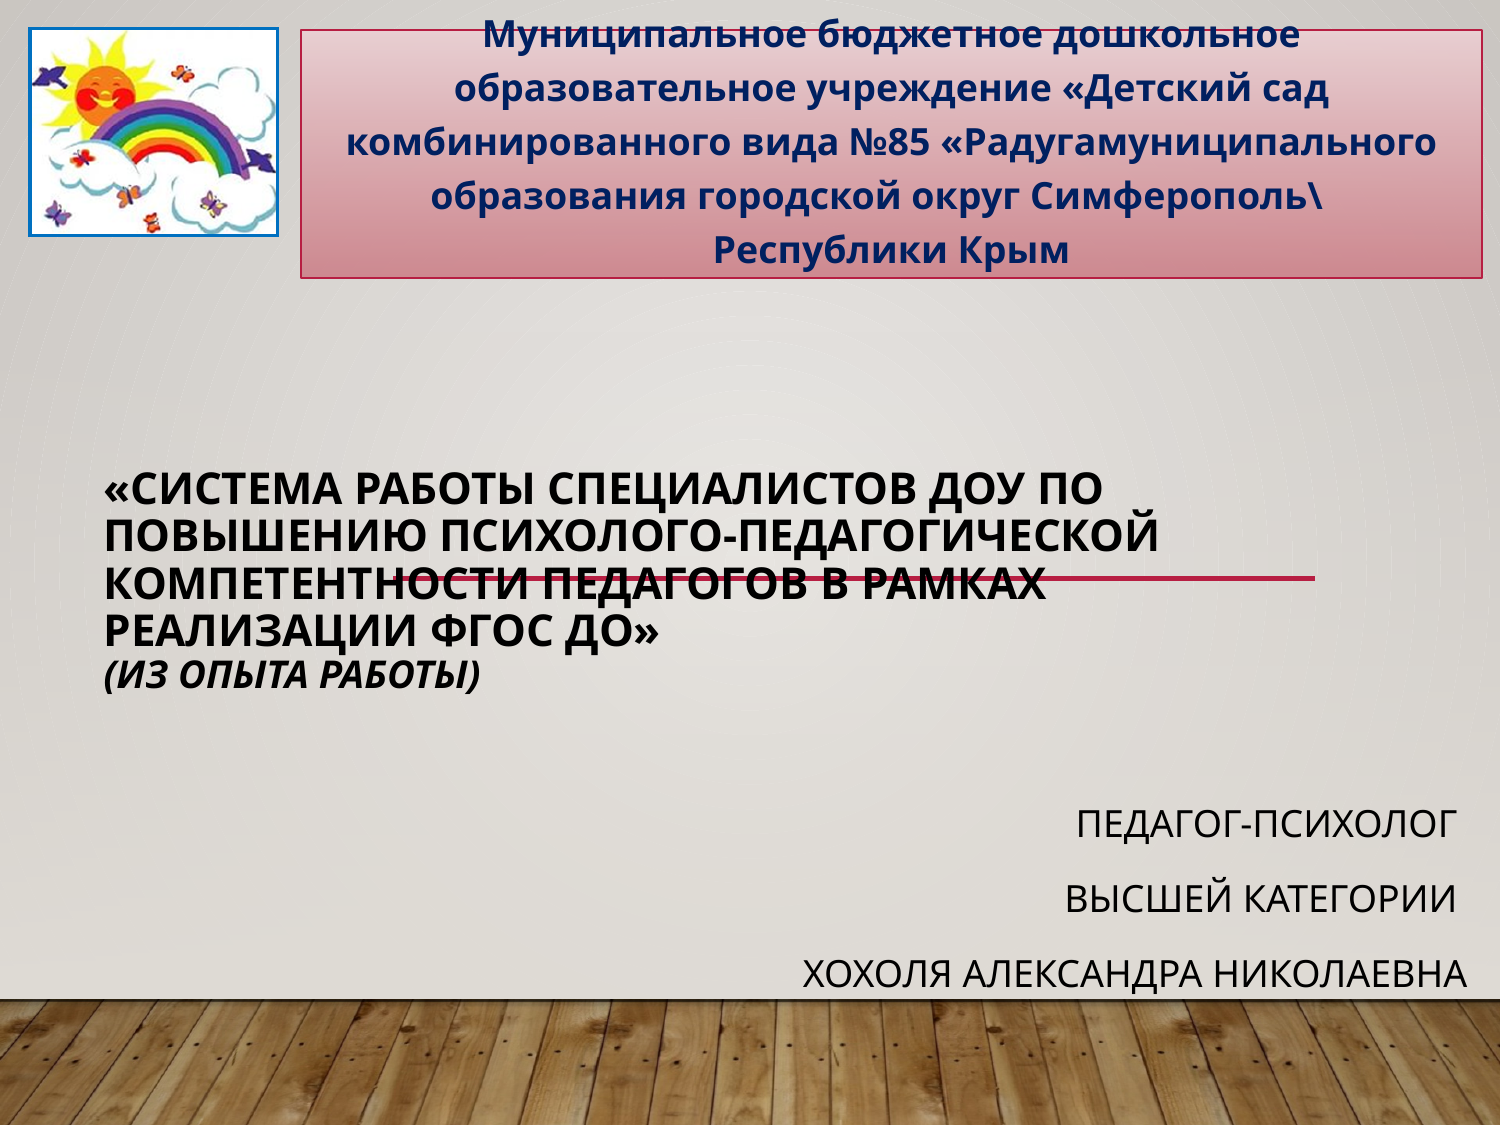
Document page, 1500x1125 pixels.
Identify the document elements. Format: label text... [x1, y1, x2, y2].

picture [0, 999, 1500, 1125]
title «Система работы специалистов ДОУ по повышению психолого-педагогической компетентности педагогов в рамках реализации ФГОС ДО» (Из опыта работы) [88, 456, 1364, 698]
picture [31, 29, 277, 235]
text_box Муниципальное бюджетное дошкольное образовательное учреждение «Детский сад комбинированного вида №85 «Радугамуниципального образования городской округ Симферополь\ Республики Крым [300, 29, 1483, 279]
subtitle Педагог-психолог высшей категории Хохоля Александра Николаевна [785, 775, 1483, 1064]
